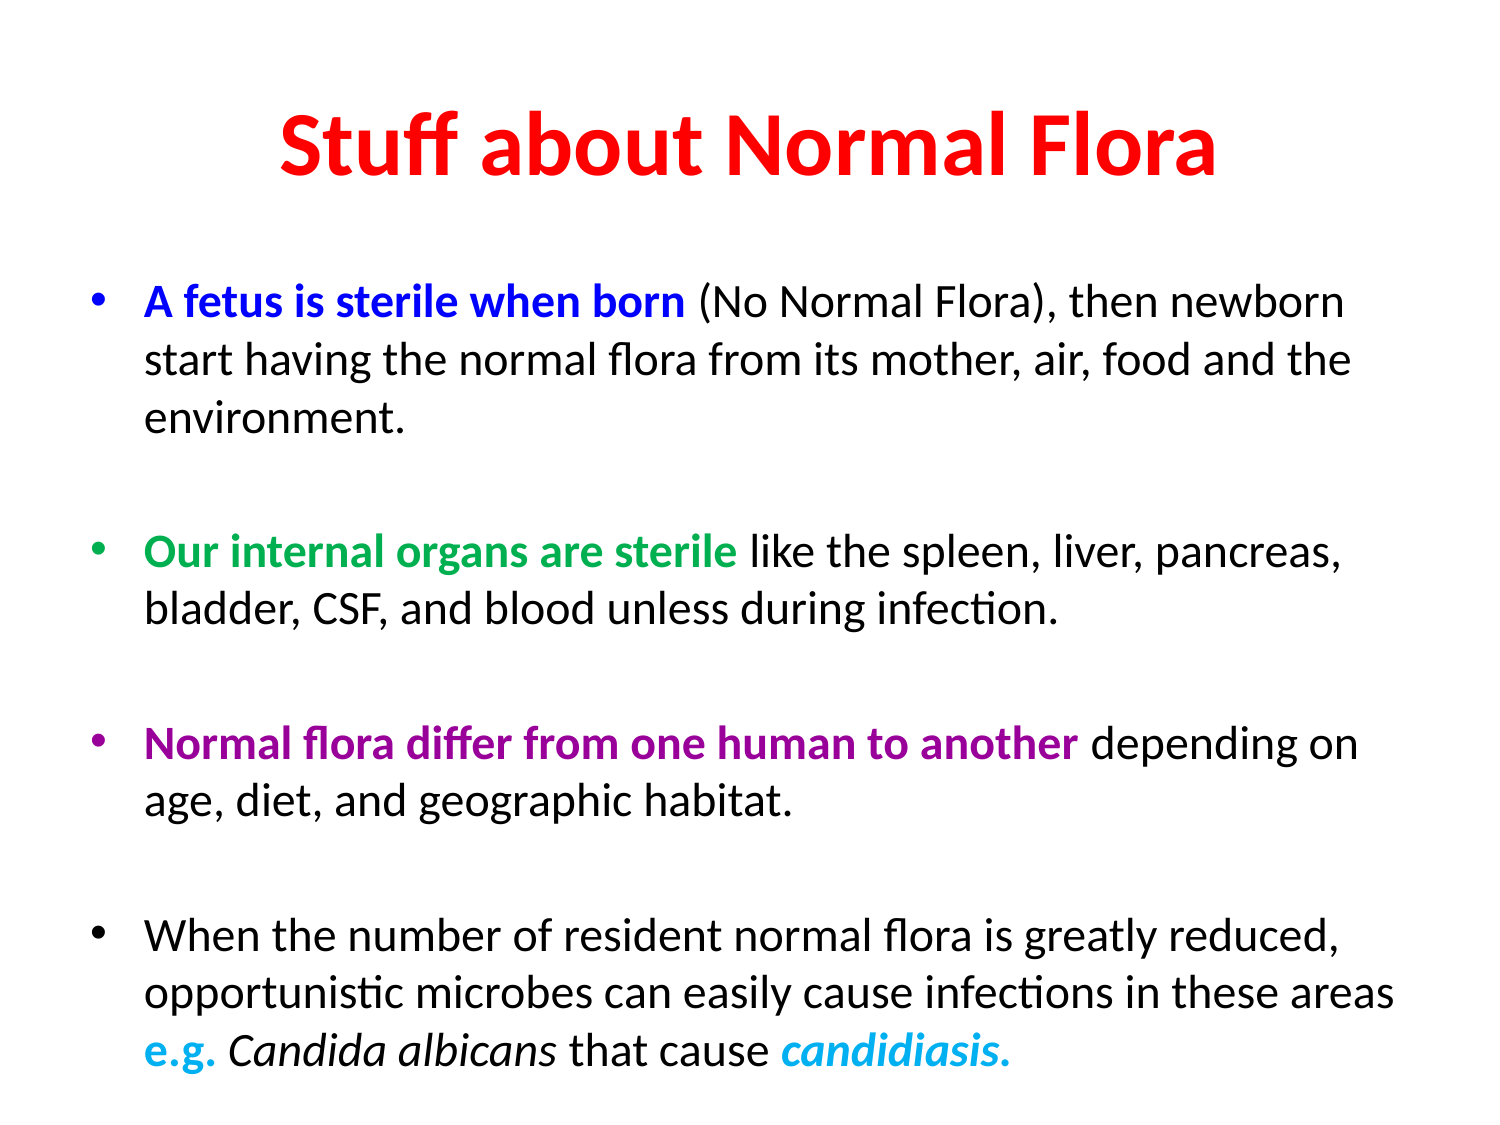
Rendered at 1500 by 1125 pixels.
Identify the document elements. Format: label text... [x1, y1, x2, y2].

title Stuff about Normal Flora [75, 45, 1425, 233]
list A fetus is sterile when born (No Normal Flora), then newborn start having the normal flora from its mother, air, food and the environment. Our internal organs are sterile like the spleen, liver, pancreas, bladder, CSF, and blood unless during infection. Normal flora differ from one human to another depending on age, diet, and geographic habitat. When the number of resident normal flora is greatly reduced, opportunistic microbes can easily cause infections in these areas e.g. Candida albicans that cause candidiasis. [75, 262, 1425, 1090]
